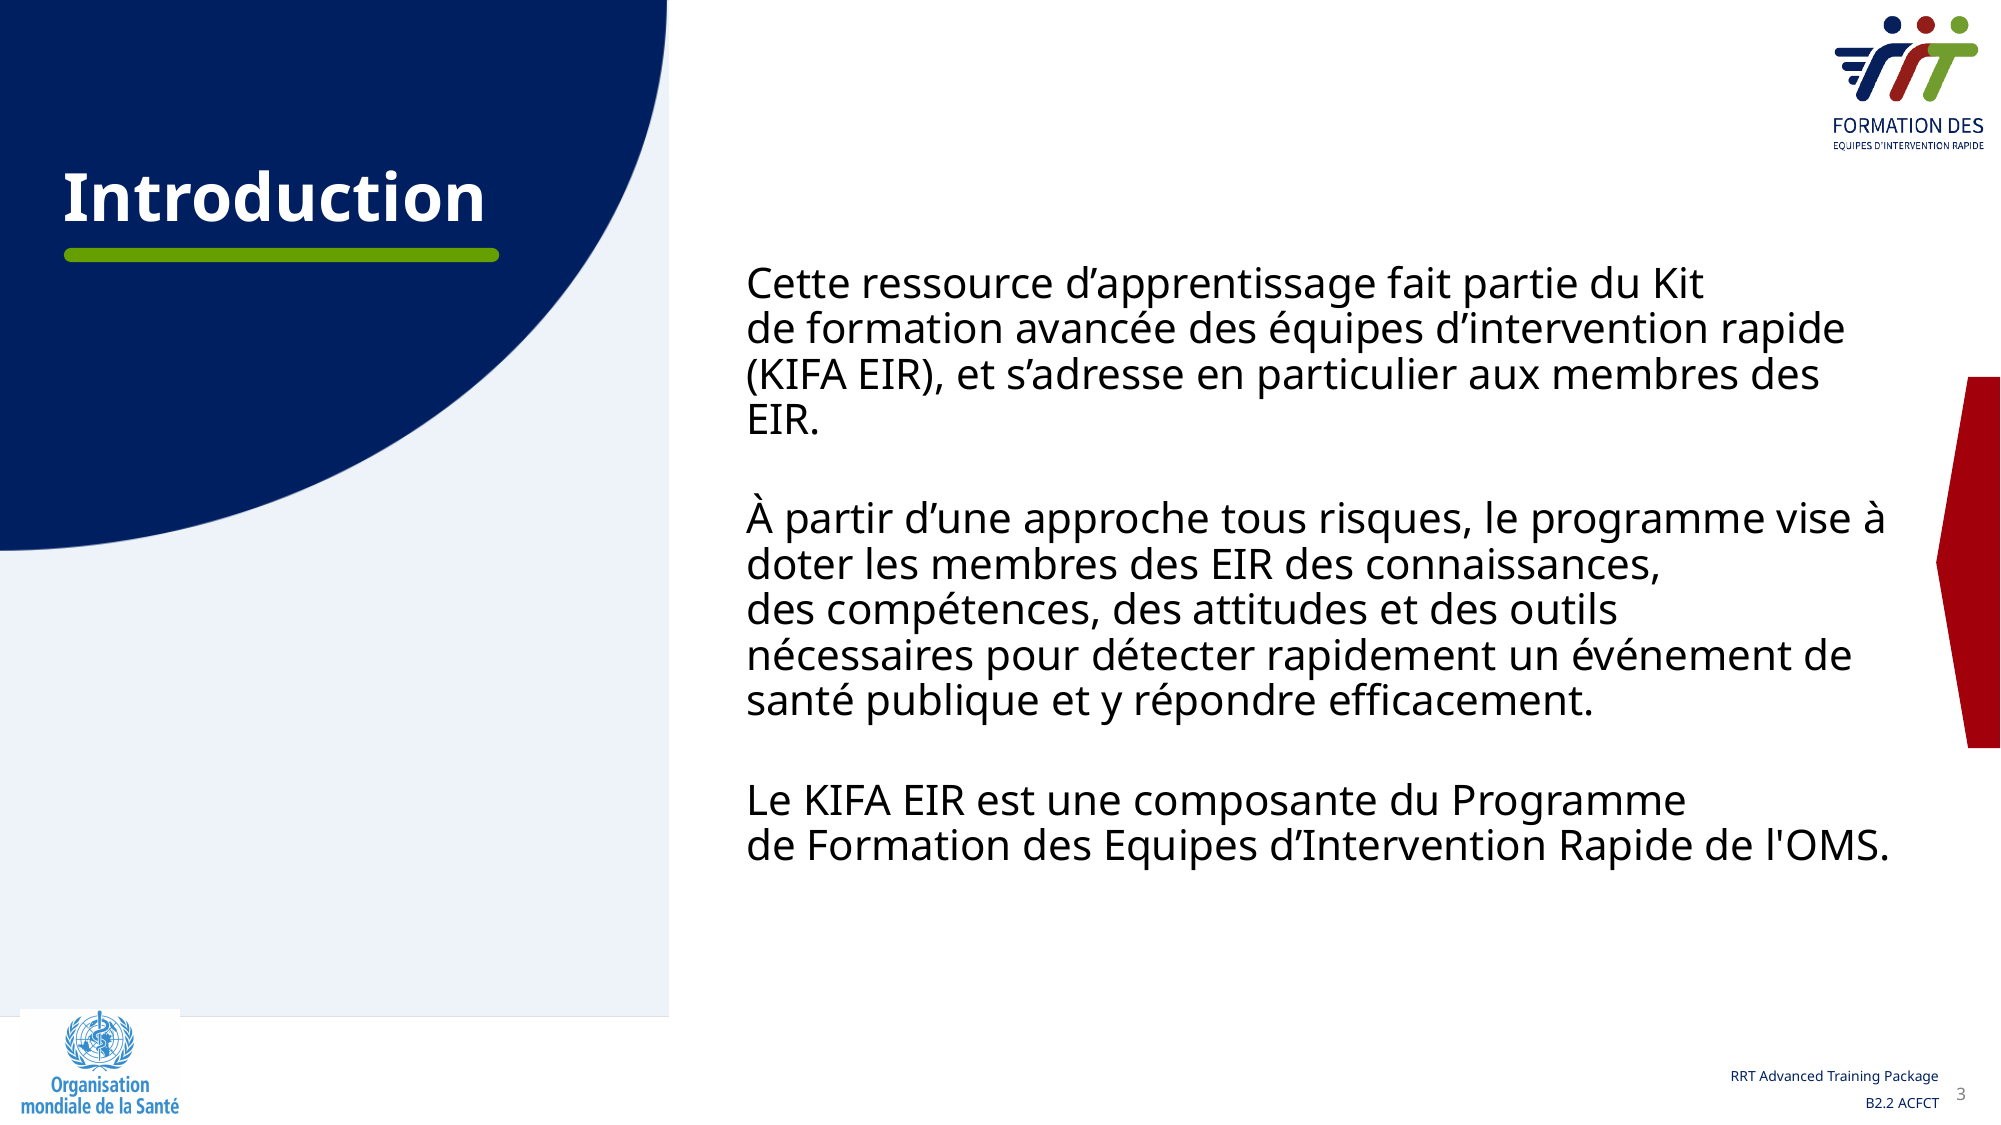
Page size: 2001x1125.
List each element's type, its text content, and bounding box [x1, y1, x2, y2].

picture [0, 0, 669, 1115]
picture [1833, 15, 1984, 151]
title Introduction [63, 137, 600, 263]
list Cette ressource d’apprentissage fait partie du Kit de formation avancée des équipes d’intervention rapide (KIFA EIR), et s’adresse en particulier aux membres des EIR.​ À partir d’une approche tous risques, le programme vise à doter les membres des EIR des connaissances, des compétences, des attitudes et des outils nécessaires pour détecter rapidement un événement de santé publique et y répondre efficacement. ​ Le KIFA EIR est une composante du Programme de Formation des Equipes d’Intervention Rapide de l'OMS.​ [745, 261, 1897, 909]
